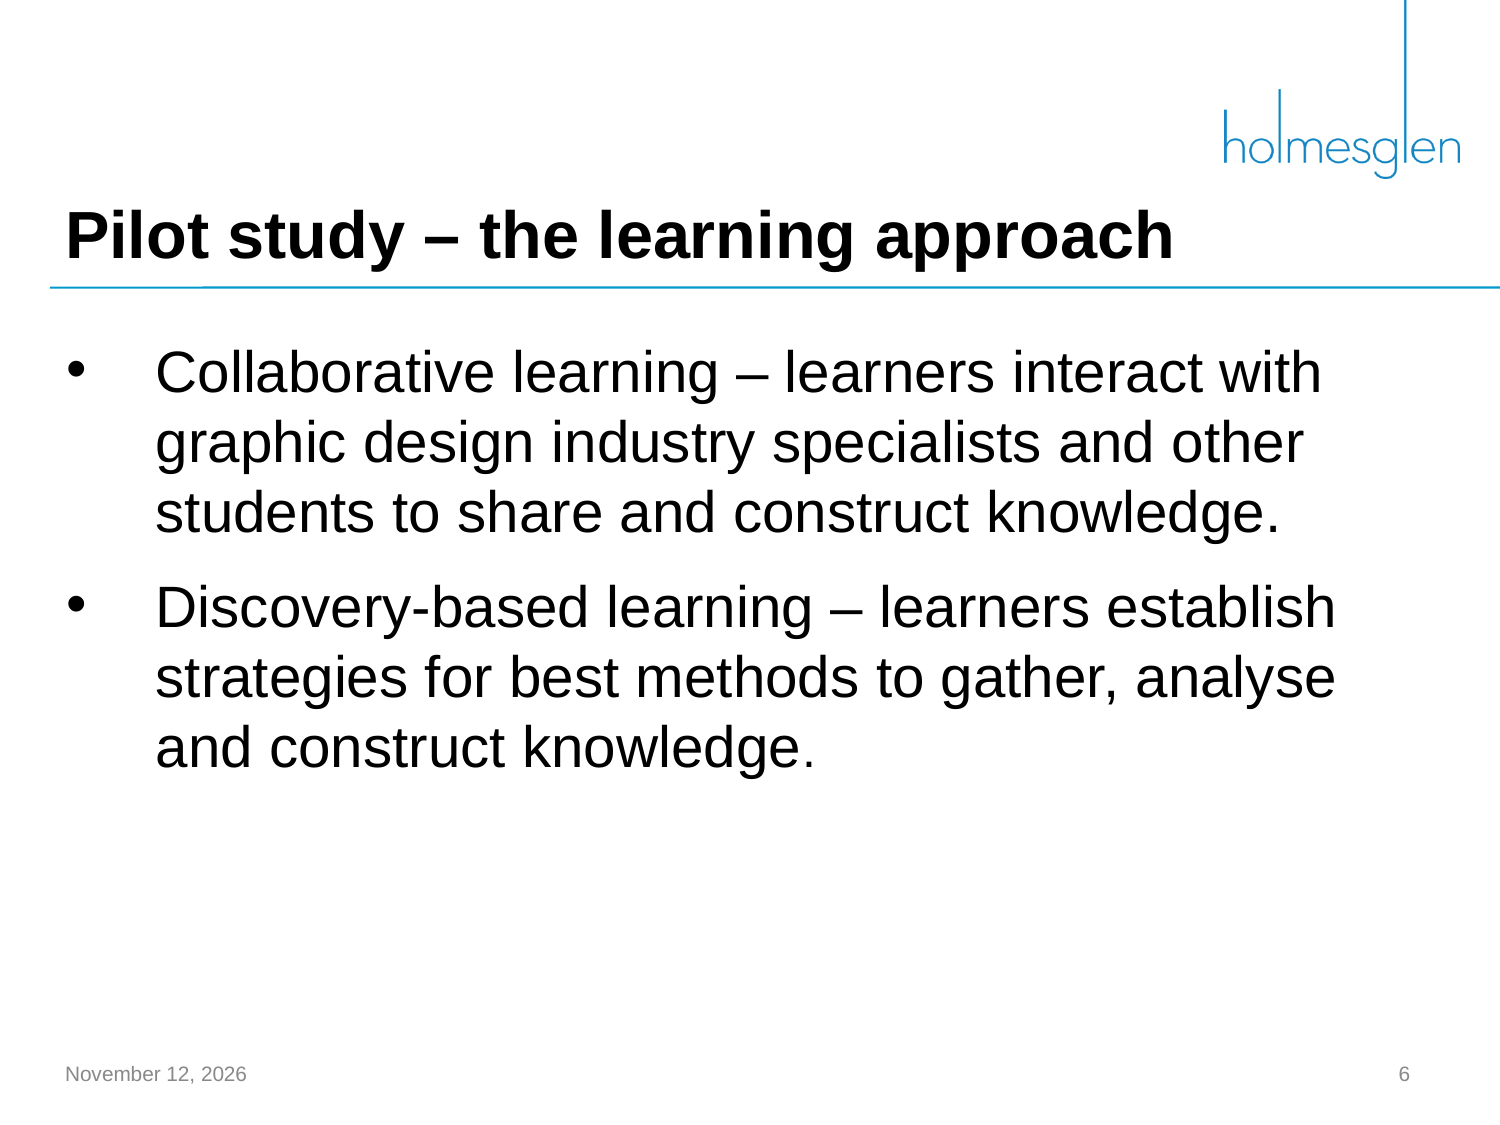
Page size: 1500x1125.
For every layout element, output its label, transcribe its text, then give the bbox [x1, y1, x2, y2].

slide_number 6 [1074, 1042, 1425, 1103]
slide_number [50, 1042, 400, 1103]
picture [1224, 0, 1460, 179]
subtitle Collaborative learning – learners interact with graphic design industry specialists and other students to share and construct knowledge. Discovery-based learning – learners establish strategies for best methods to gather, analyse and construct knowledge. [51, 326, 1456, 988]
title Pilot study – the learning approach [50, 184, 1454, 272]
